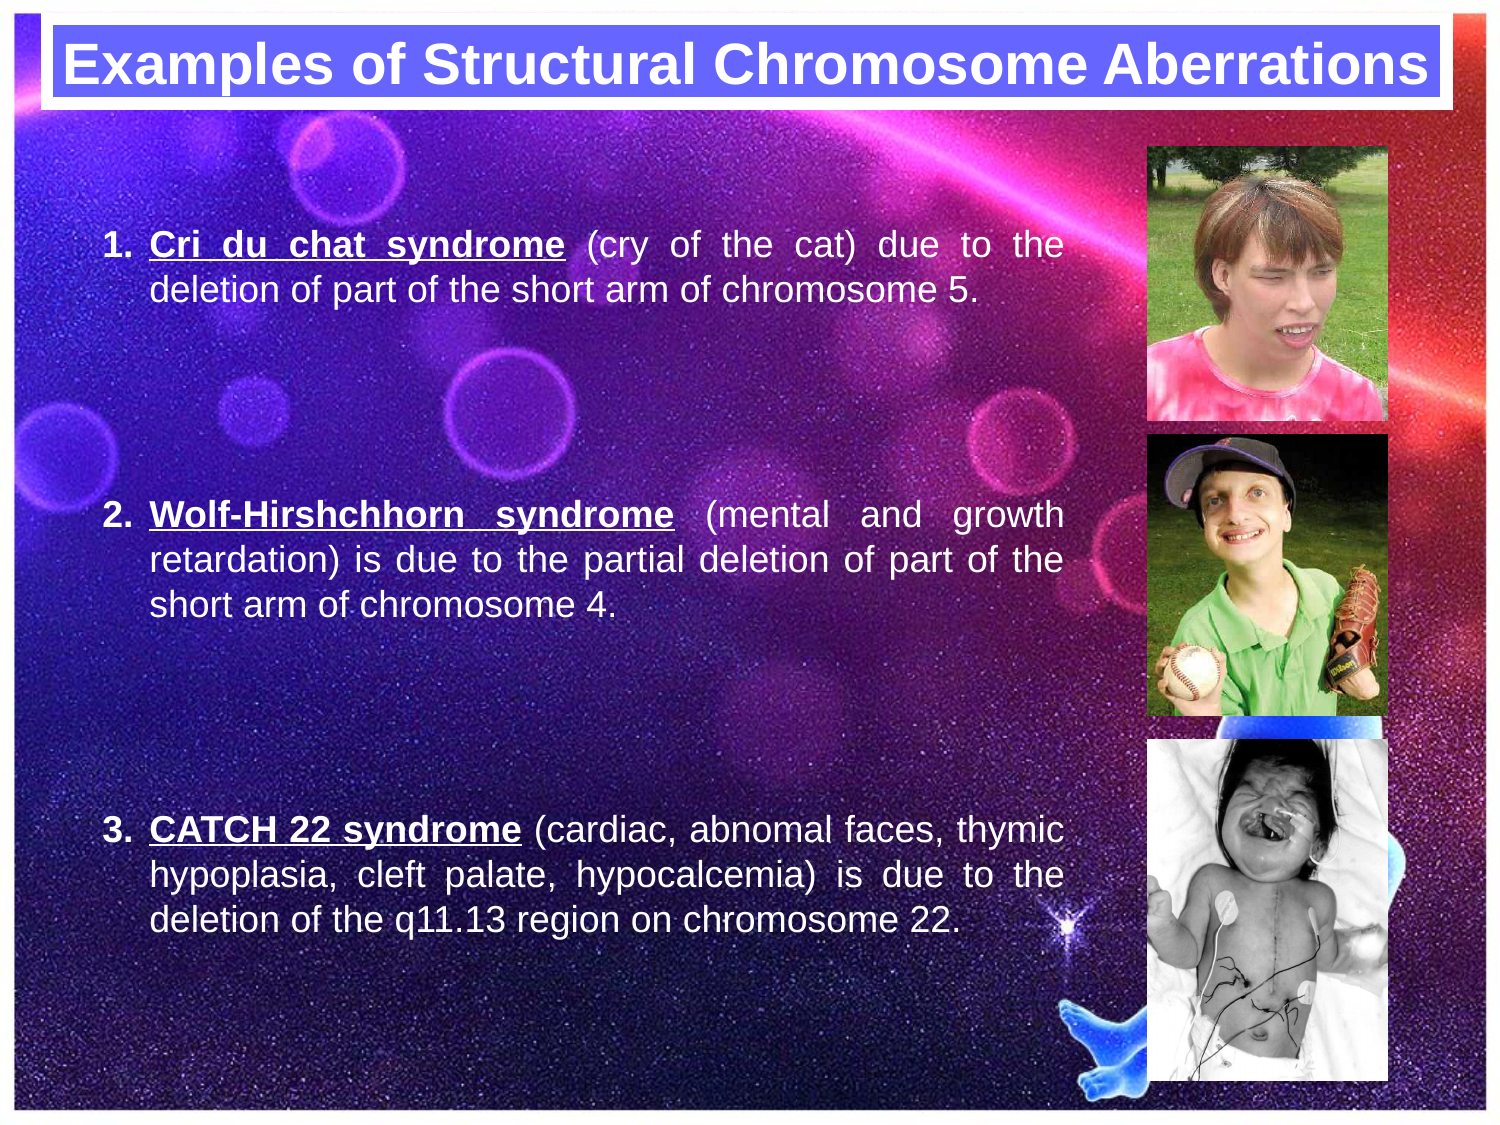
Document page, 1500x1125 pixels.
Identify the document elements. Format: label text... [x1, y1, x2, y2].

text_box Cri du chat syndrome (cry of the cat) due to the deletion of part of the short arm of chromosome 5. Wolf-Hirshchhorn syndrome (mental and growth retardation) is due to the partial deletion of part of the short arm of chromosome 4. CATCH 22 syndrome (cardiac, abnomal faces, thymic hypoplasia, cleft palate, hypocalcemia) is due to the deletion of the q11.13 region on chromosome 22. [87, 212, 1080, 948]
picture [0, 0, 1500, 1125]
text_box Examples of Structural Chromosome Aberrations [47, 19, 1447, 104]
